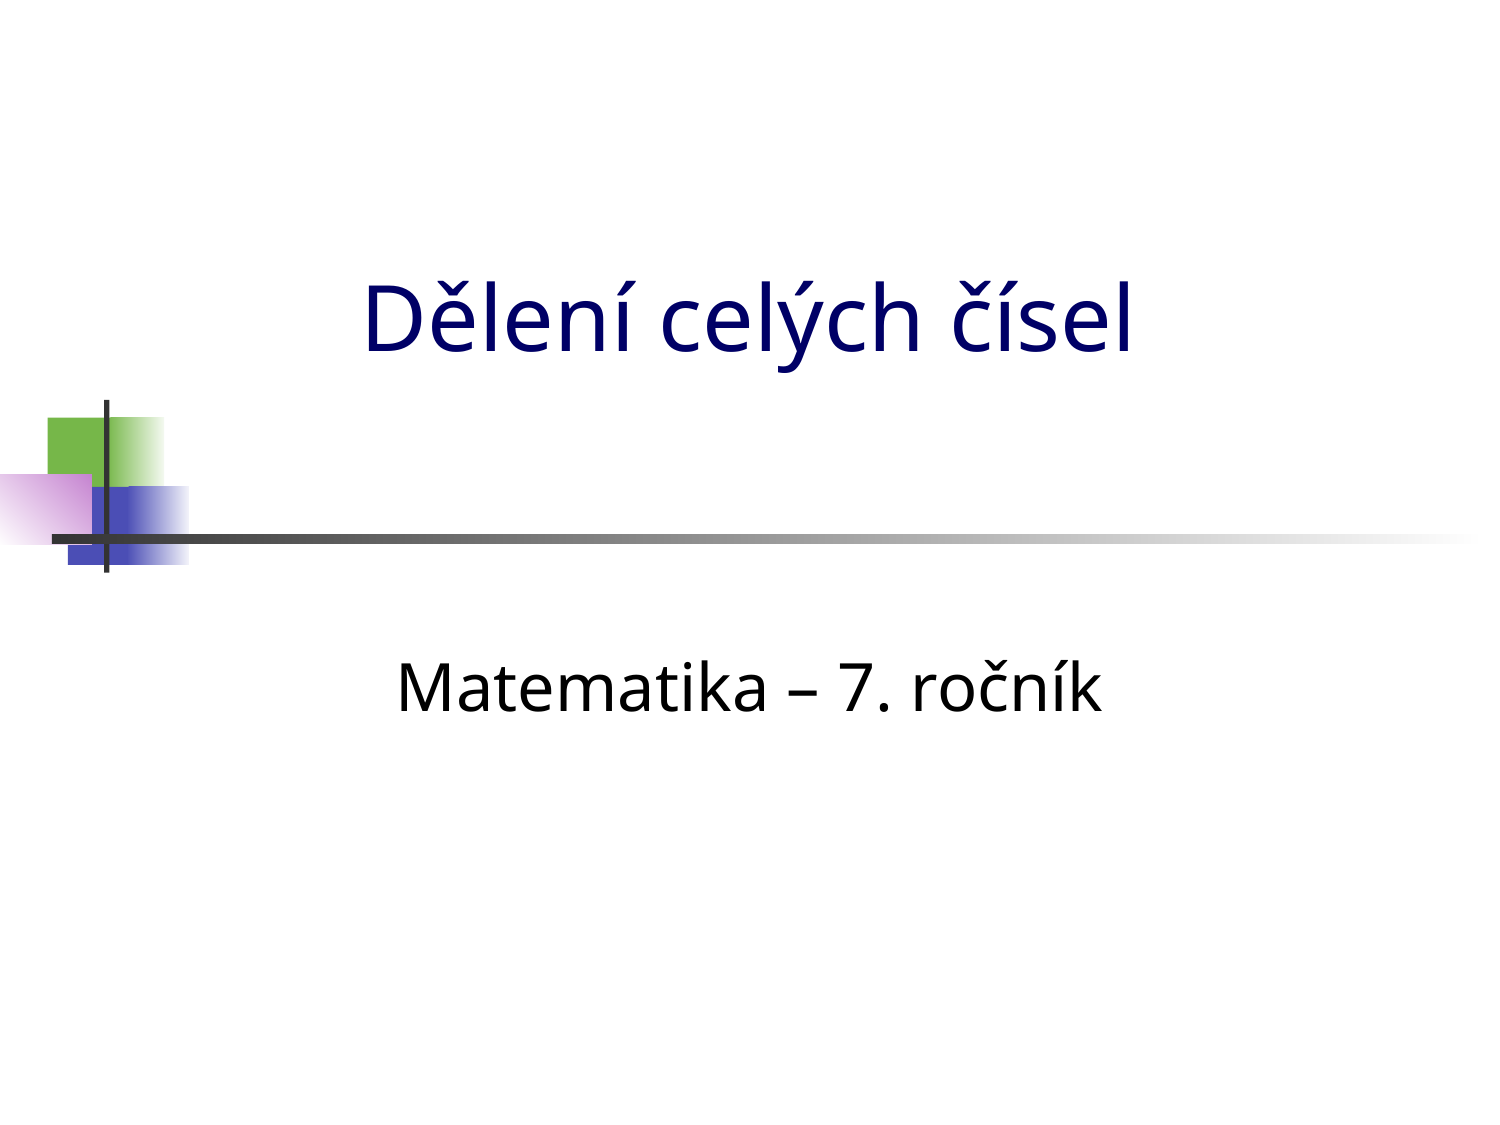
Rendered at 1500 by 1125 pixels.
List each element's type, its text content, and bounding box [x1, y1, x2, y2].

subtitle Matematika – 7. ročník [224, 637, 1276, 926]
title Dělení celých čísel [0, 136, 1499, 378]
